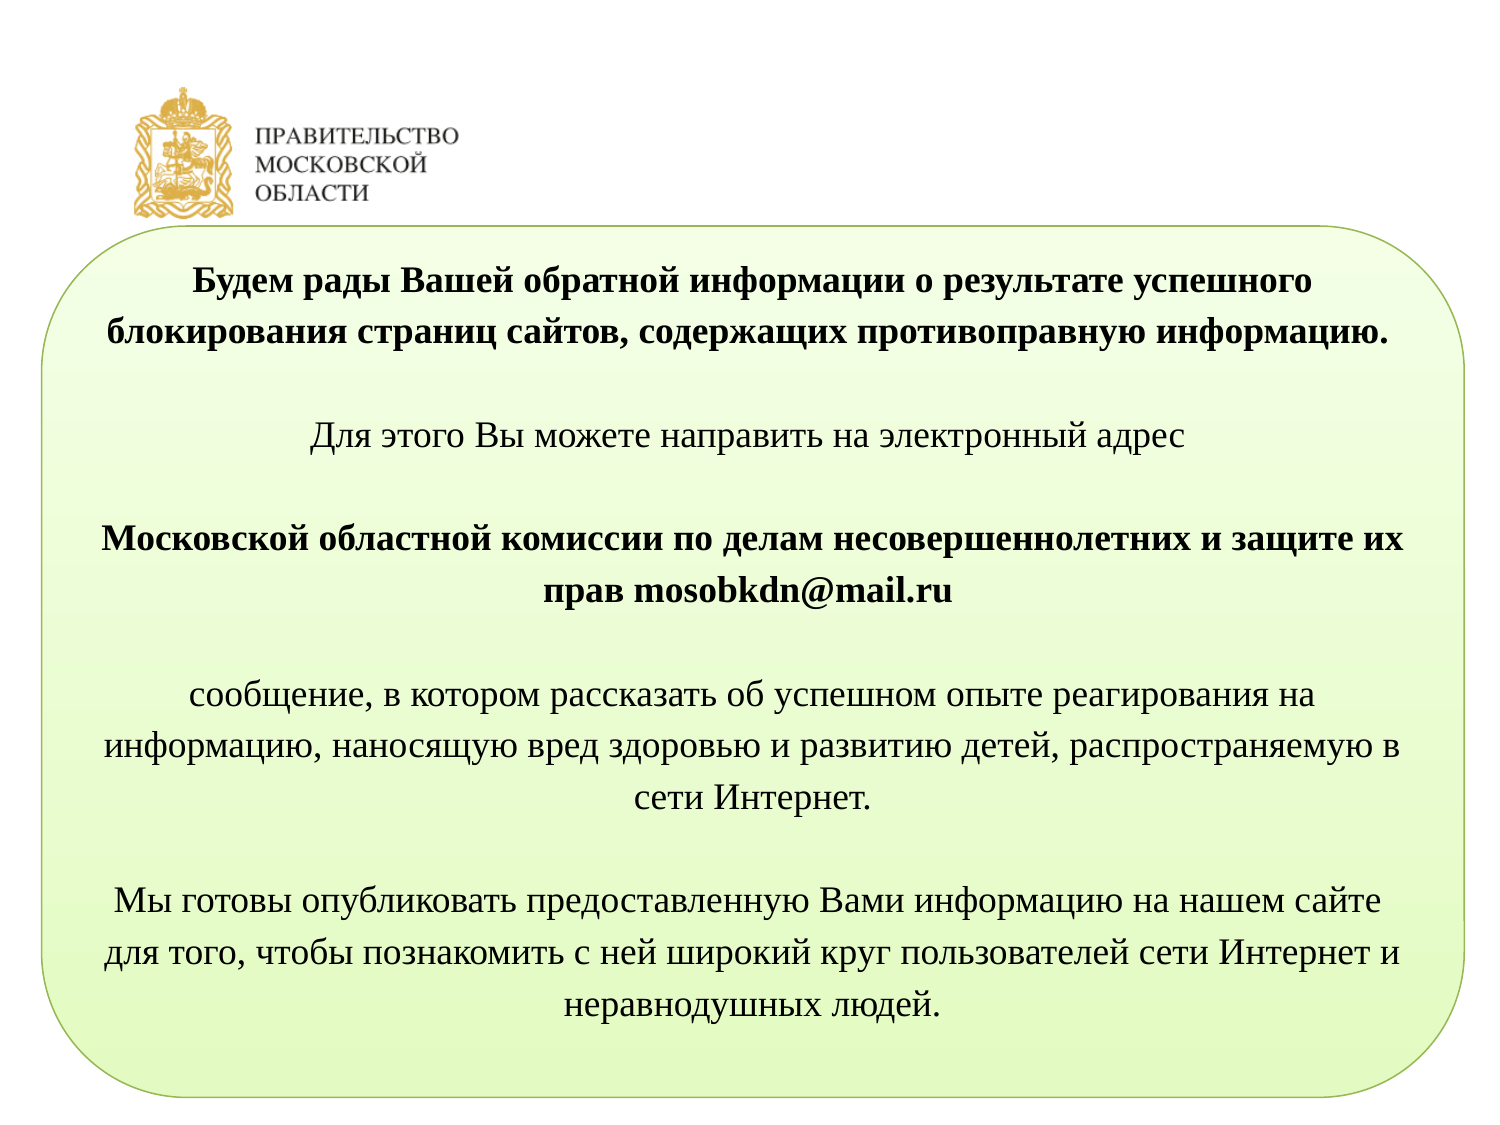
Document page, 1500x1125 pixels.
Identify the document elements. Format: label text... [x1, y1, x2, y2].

picture [41, 39, 521, 265]
text_box Будем рады Вашей обратной информации о результате успешного блокирования страниц сайтов, содержащих противоправную информацию. Для этого Вы можете направить на электронный адрес Московской областной комиссии по делам несовершеннолетних и защите их прав mosobkdn@mail.ru сообщение, в котором рассказать об успешном опыте реагирования на информацию, наносящую вред здоровью и развитию детей, распространяемую в сети Интернет. Мы готовы опубликовать предоставленную Вами информацию на нашем сайте для того, чтобы познакомить с ней широкий круг пользователей сети Интернет и неравнодушных людей. [41, 226, 1465, 1098]
